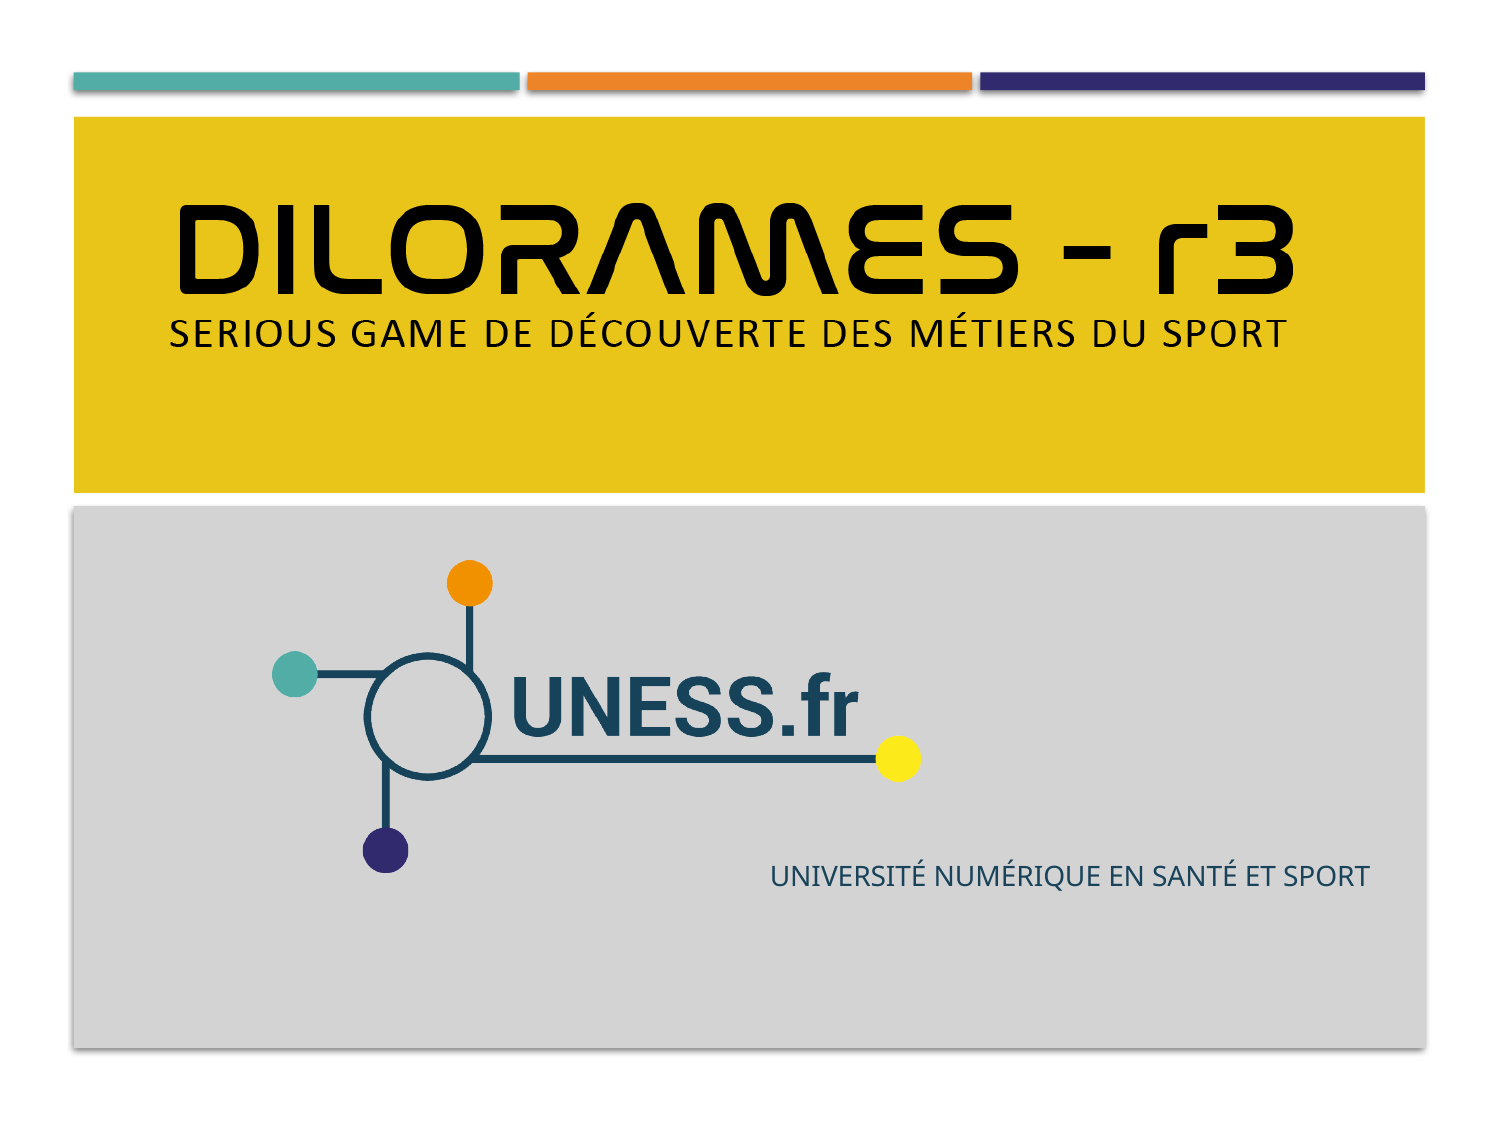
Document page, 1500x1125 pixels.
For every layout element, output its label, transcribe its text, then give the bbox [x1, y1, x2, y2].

picture [73, 115, 1426, 494]
text_box Université numérique en santé et sport [758, 716, 1500, 898]
picture [270, 560, 922, 873]
